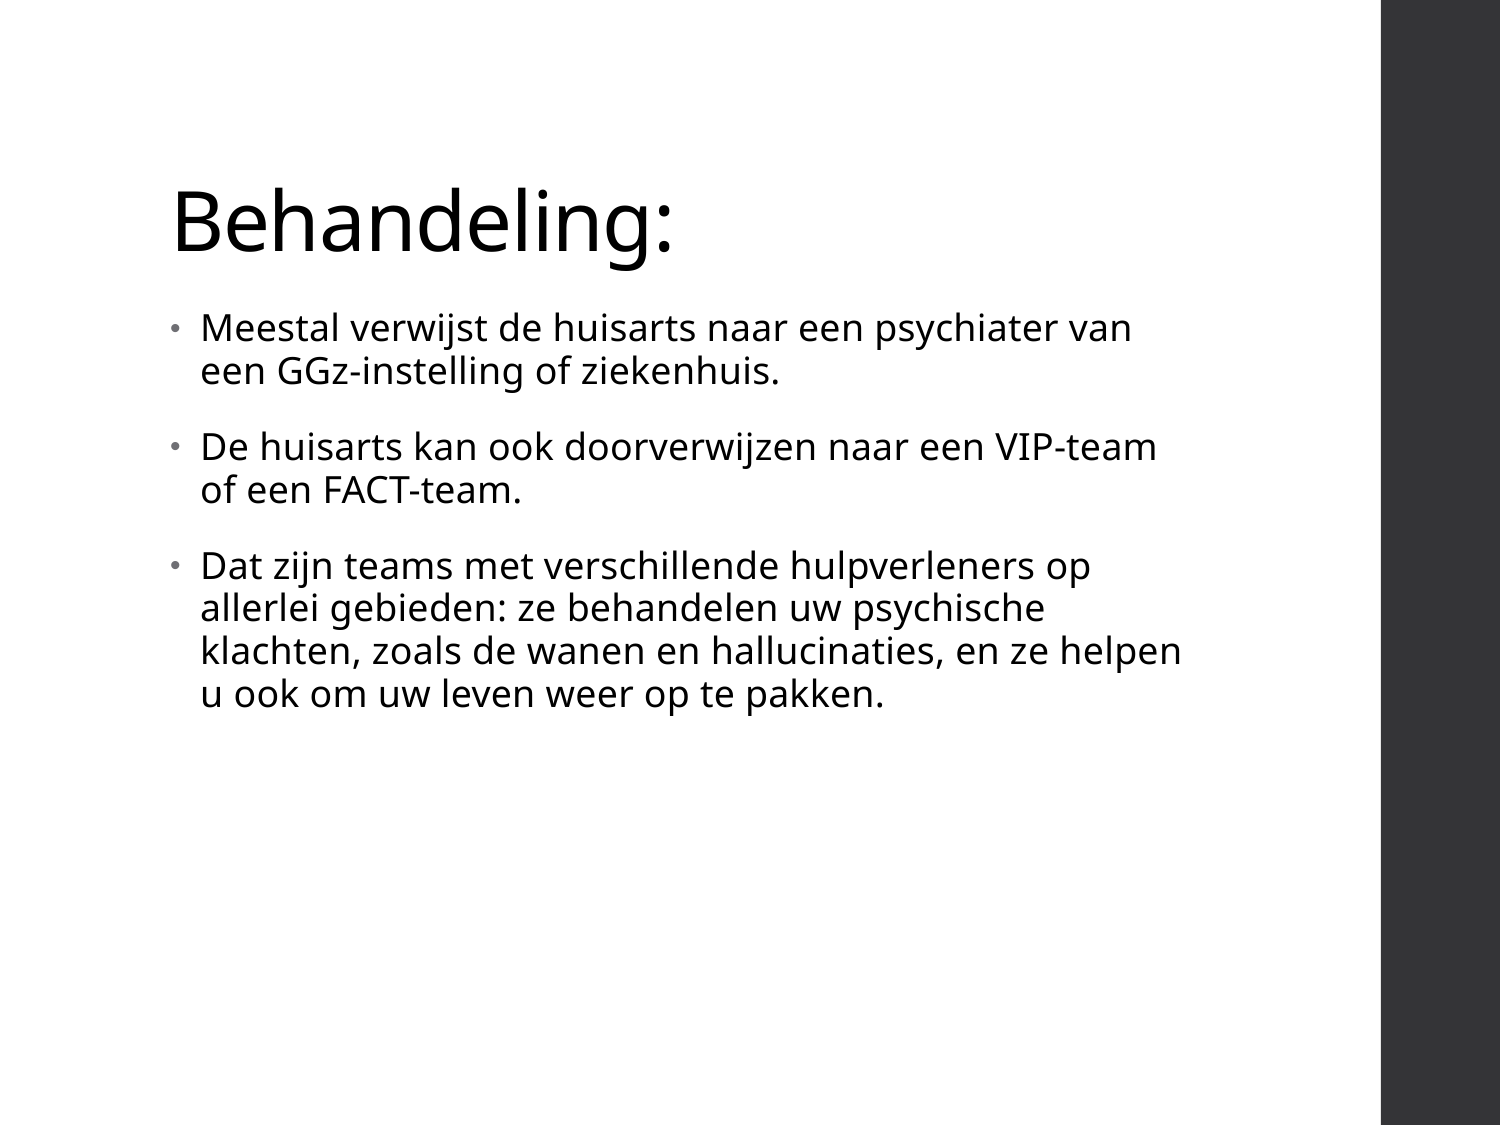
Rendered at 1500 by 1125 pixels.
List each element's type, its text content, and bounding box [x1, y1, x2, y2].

list Meestal verwijst de huisarts naar een psychiater van een GGz-instelling of ziekenhuis. De huisarts kan ook doorverwijzen naar een VIP-team of een FACT-team. Dat zijn teams met verschillende hulpverleners op allerlei gebieden: ze behandelen uw psychische klachten, zoals de wanen en hallucinaties, en ze helpen u ook om uw leven weer op te pakken. [155, 299, 1213, 1014]
title Behandeling: [155, 60, 1348, 278]
